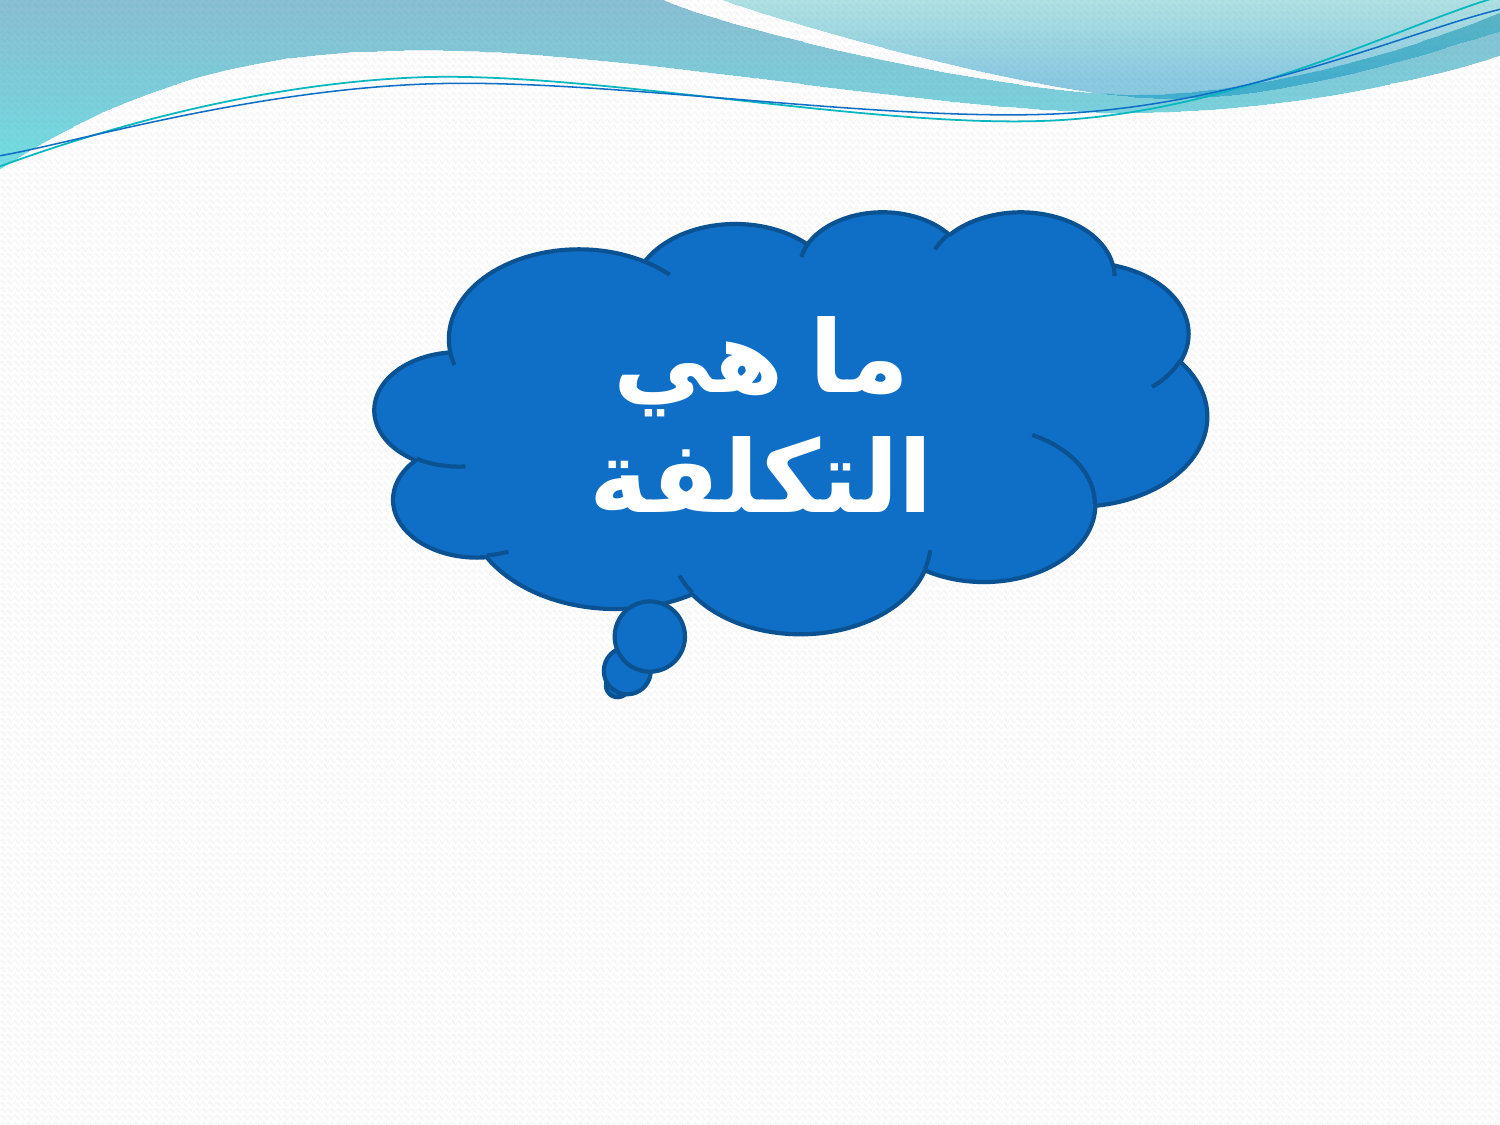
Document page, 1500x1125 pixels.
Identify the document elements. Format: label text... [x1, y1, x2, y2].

text_box ما هي التكلفة [372, 210, 1210, 700]
